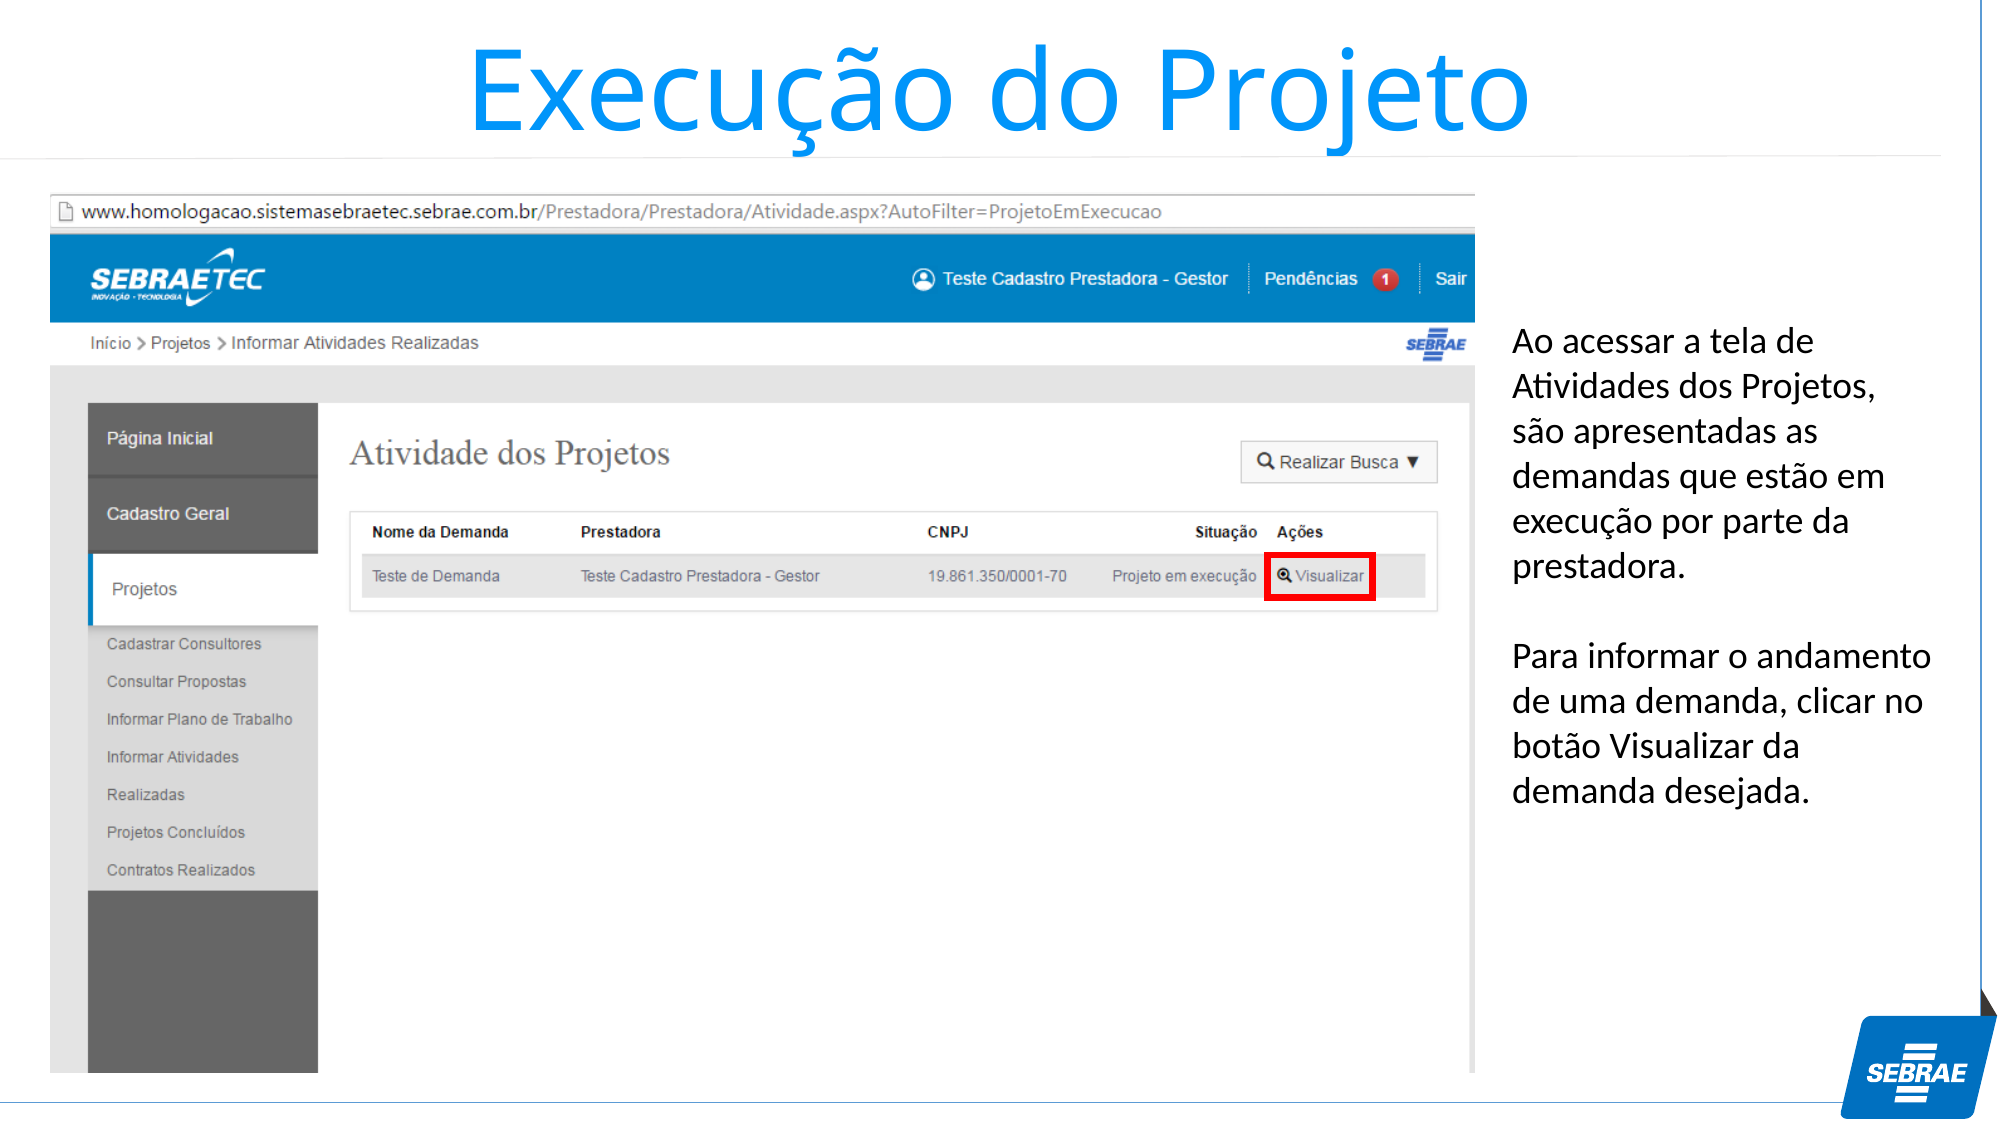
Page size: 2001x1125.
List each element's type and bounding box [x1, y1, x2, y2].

text_box [0, 0, 1998, 1119]
text_box [0, 155, 1941, 159]
text_box [49, 192, 1475, 1073]
